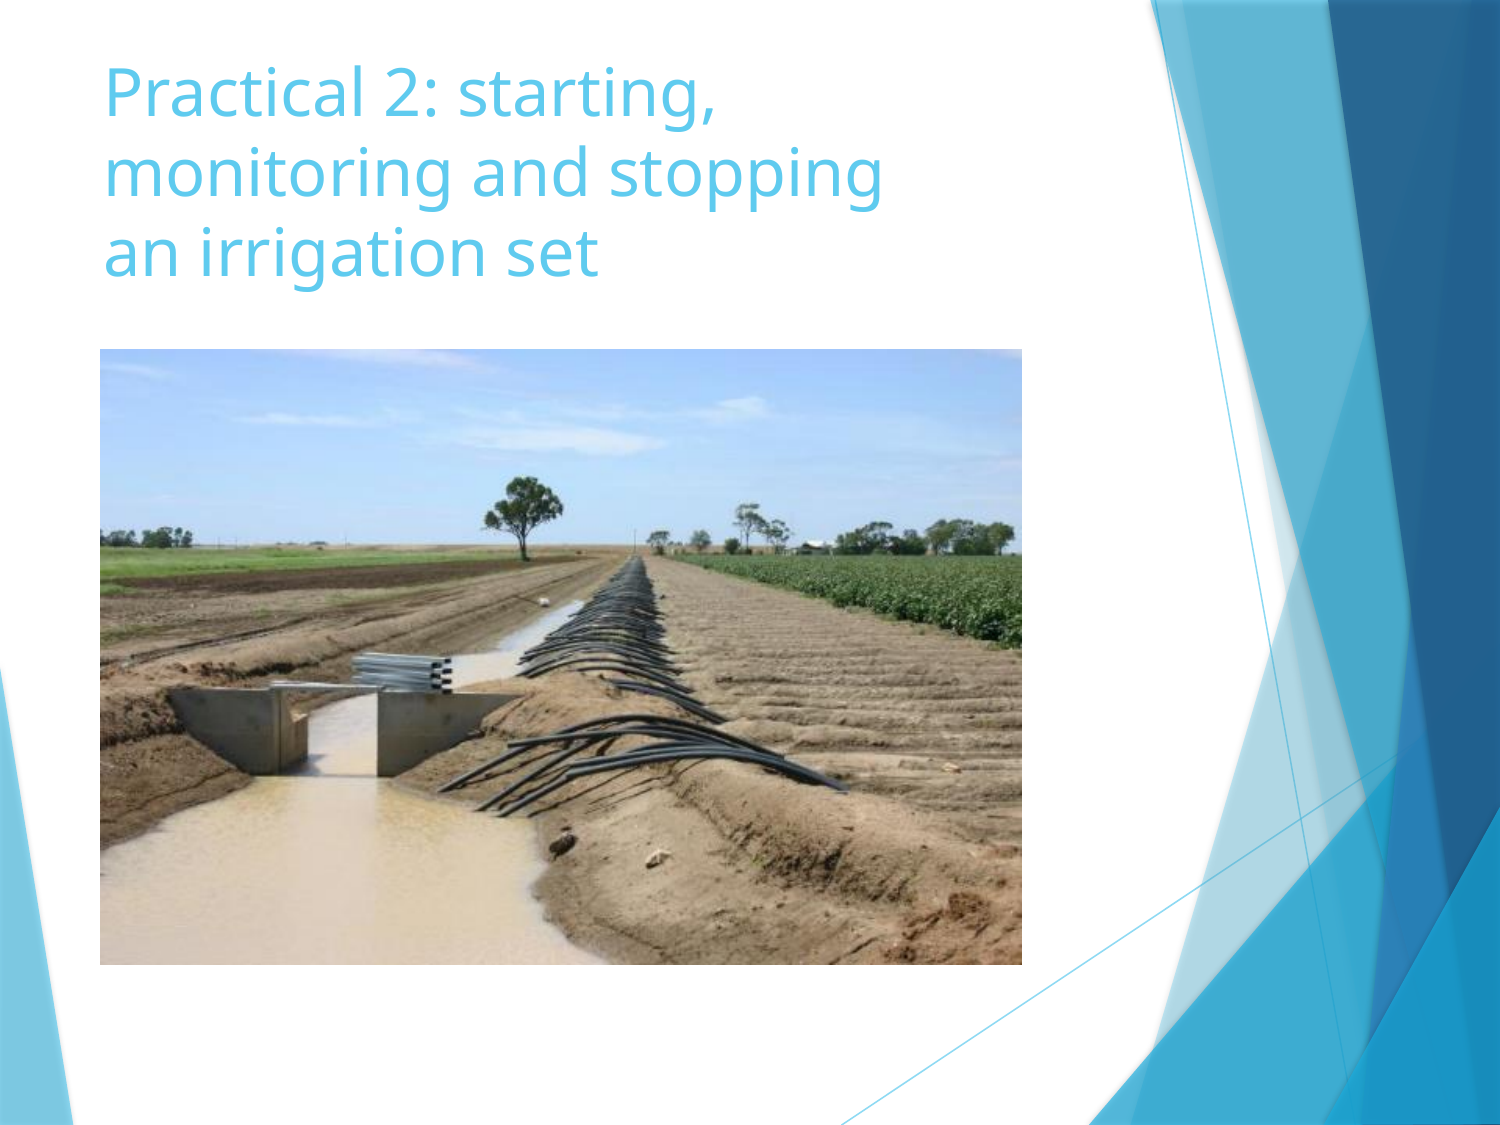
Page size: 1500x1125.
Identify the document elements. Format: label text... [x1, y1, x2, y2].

title Practical 2: starting, monitoring and stopping an irrigation set [88, 42, 975, 374]
picture [99, 349, 1023, 965]
